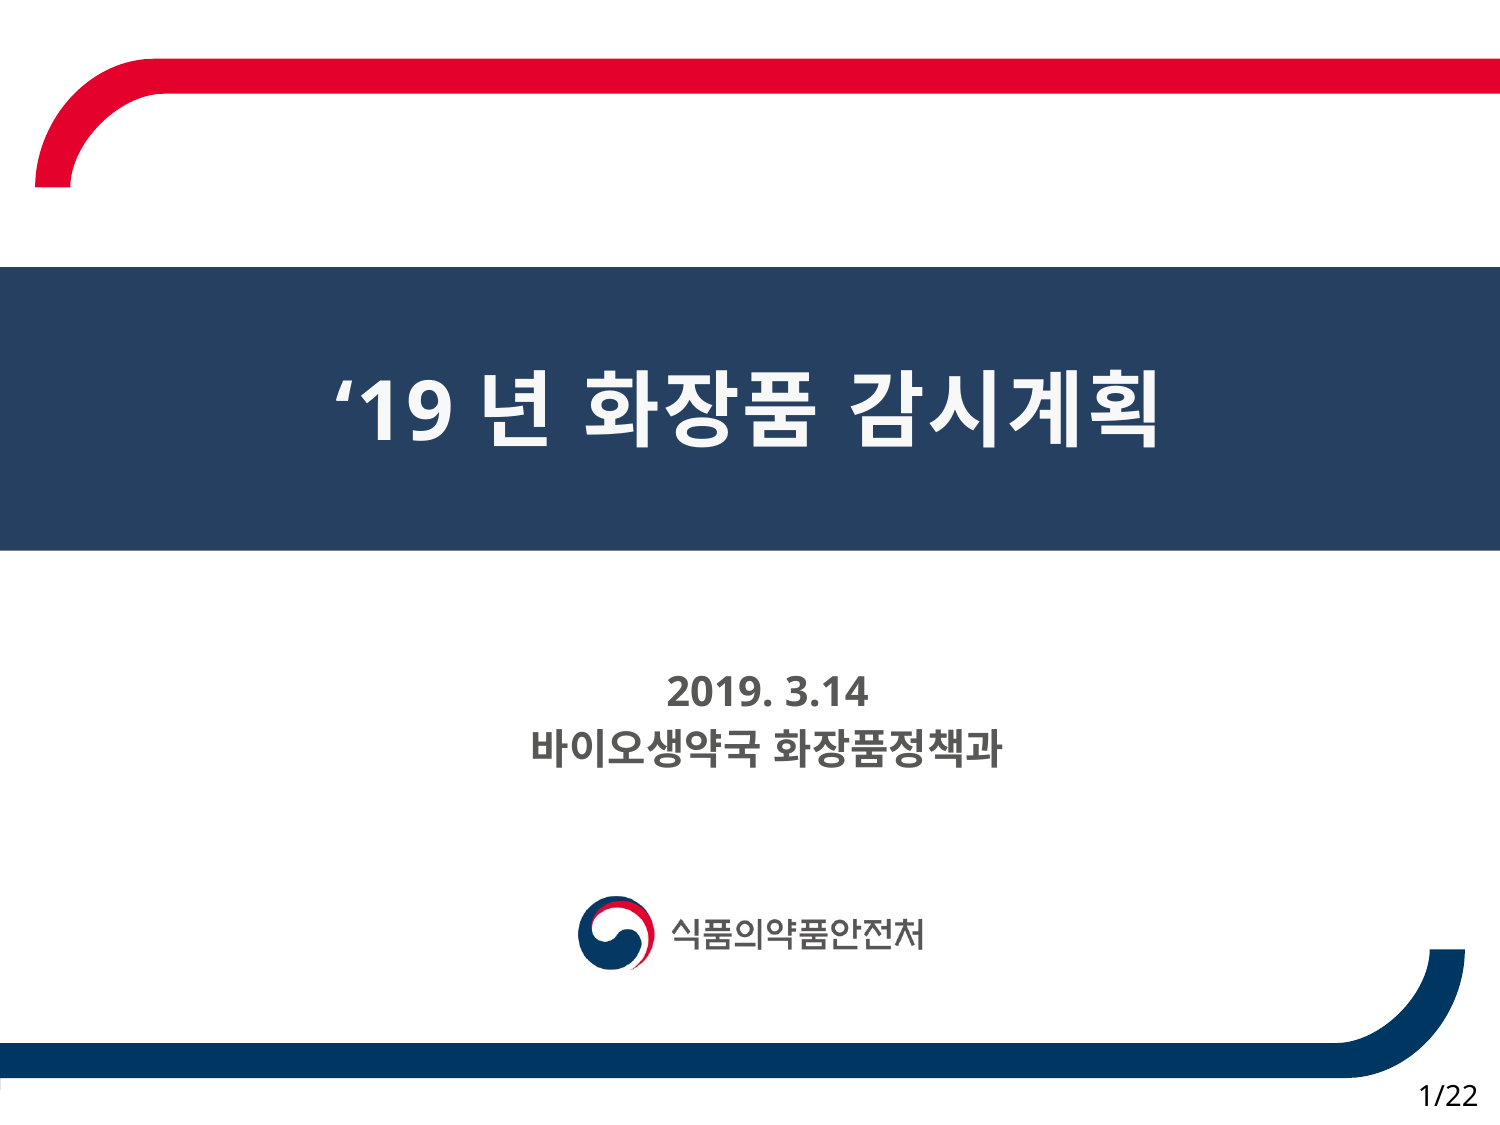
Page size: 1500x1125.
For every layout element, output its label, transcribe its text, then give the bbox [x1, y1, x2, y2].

title ‘19년 화장품 감시계획 [0, 349, 1500, 551]
picture [545, 890, 955, 976]
list 2019. 3.14 바이오생약국 화장품정책과 [442, 656, 1093, 787]
text_box 1/22 [1387, 1070, 1500, 1121]
text_box [0, 265, 1500, 349]
